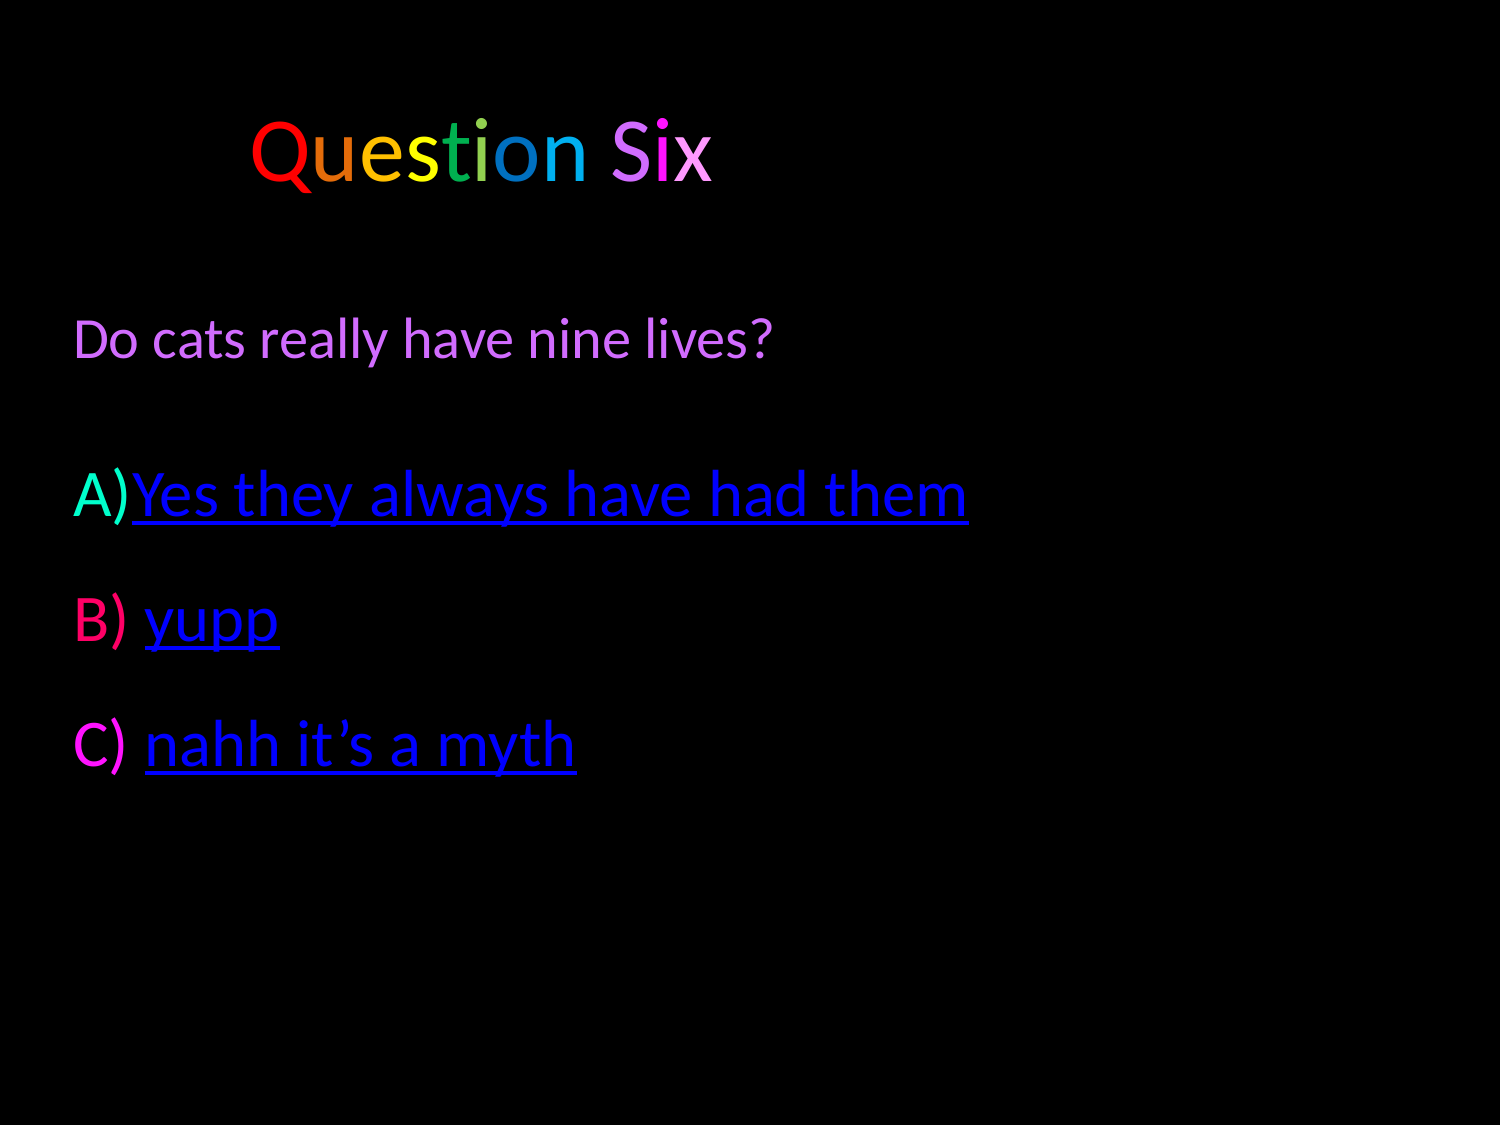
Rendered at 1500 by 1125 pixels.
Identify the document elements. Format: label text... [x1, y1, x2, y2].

text_box Do cats really have nine lives? Yes they always have had them yupp nahh it’s a myth [58, 292, 1348, 788]
text_box Question Six [234, 81, 1336, 207]
